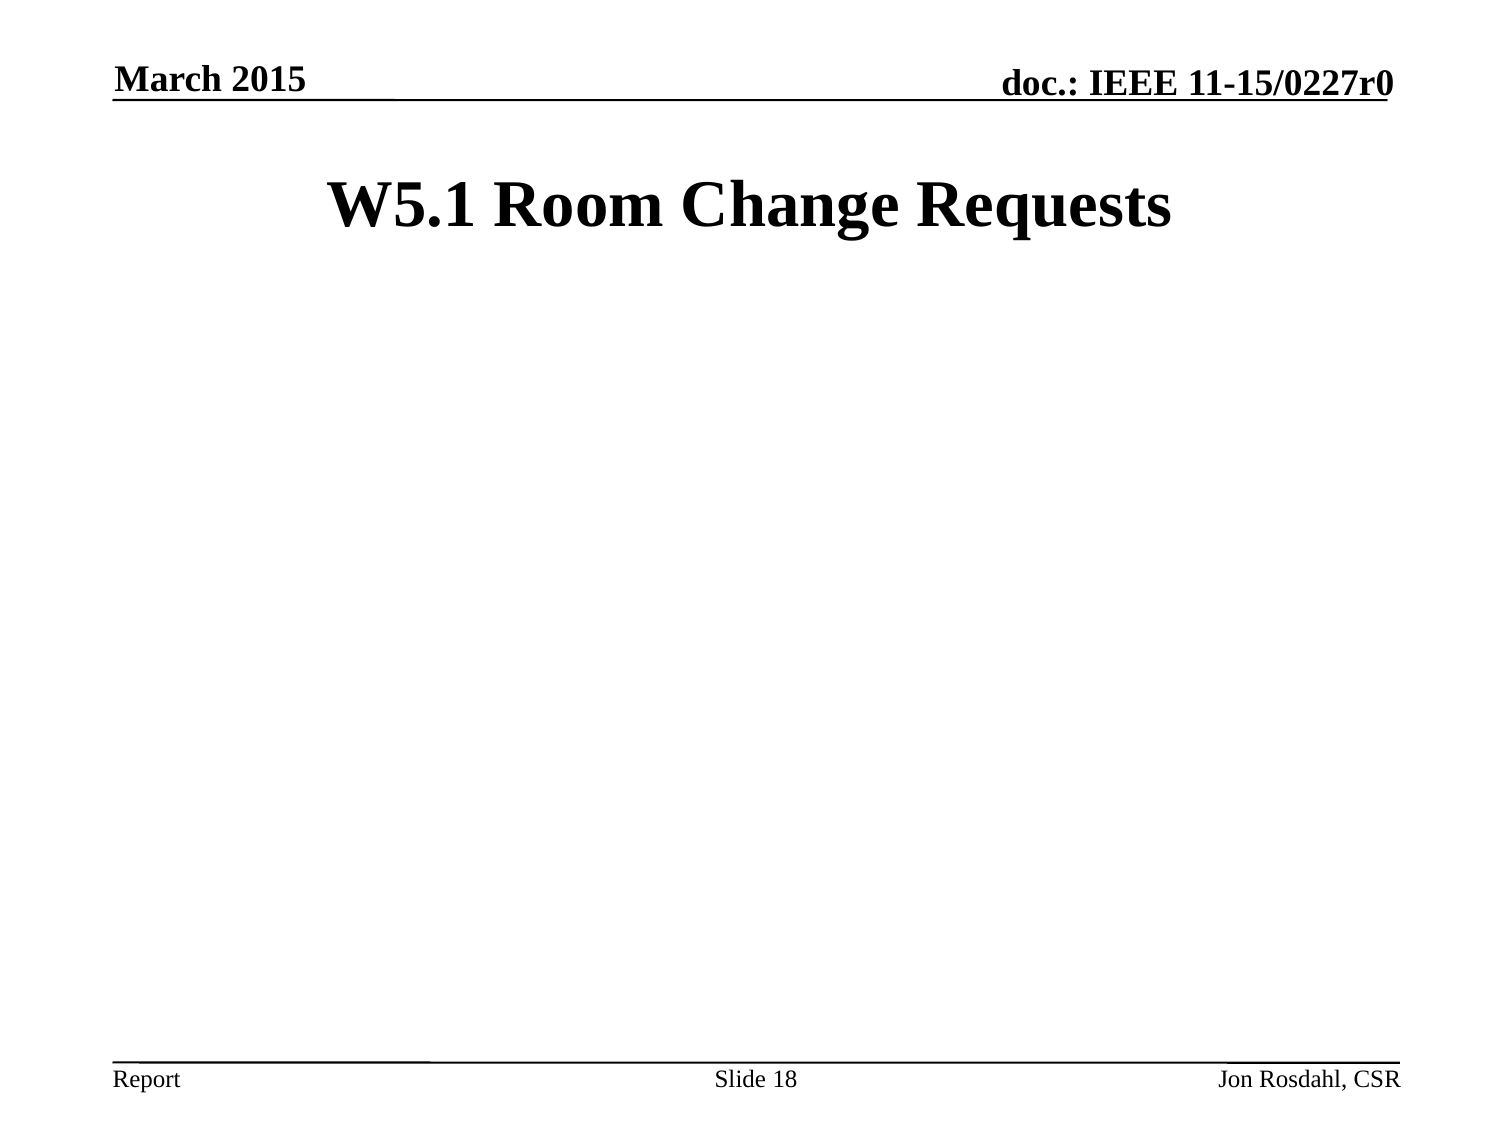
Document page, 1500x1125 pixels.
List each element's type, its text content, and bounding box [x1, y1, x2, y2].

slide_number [114, 54, 423, 100]
footer Jon Rosdahl, CSR [878, 1061, 1402, 1093]
title W5.1 Room Change Requests [112, 112, 1388, 288]
slide_number Slide 18 [712, 1061, 800, 1123]
